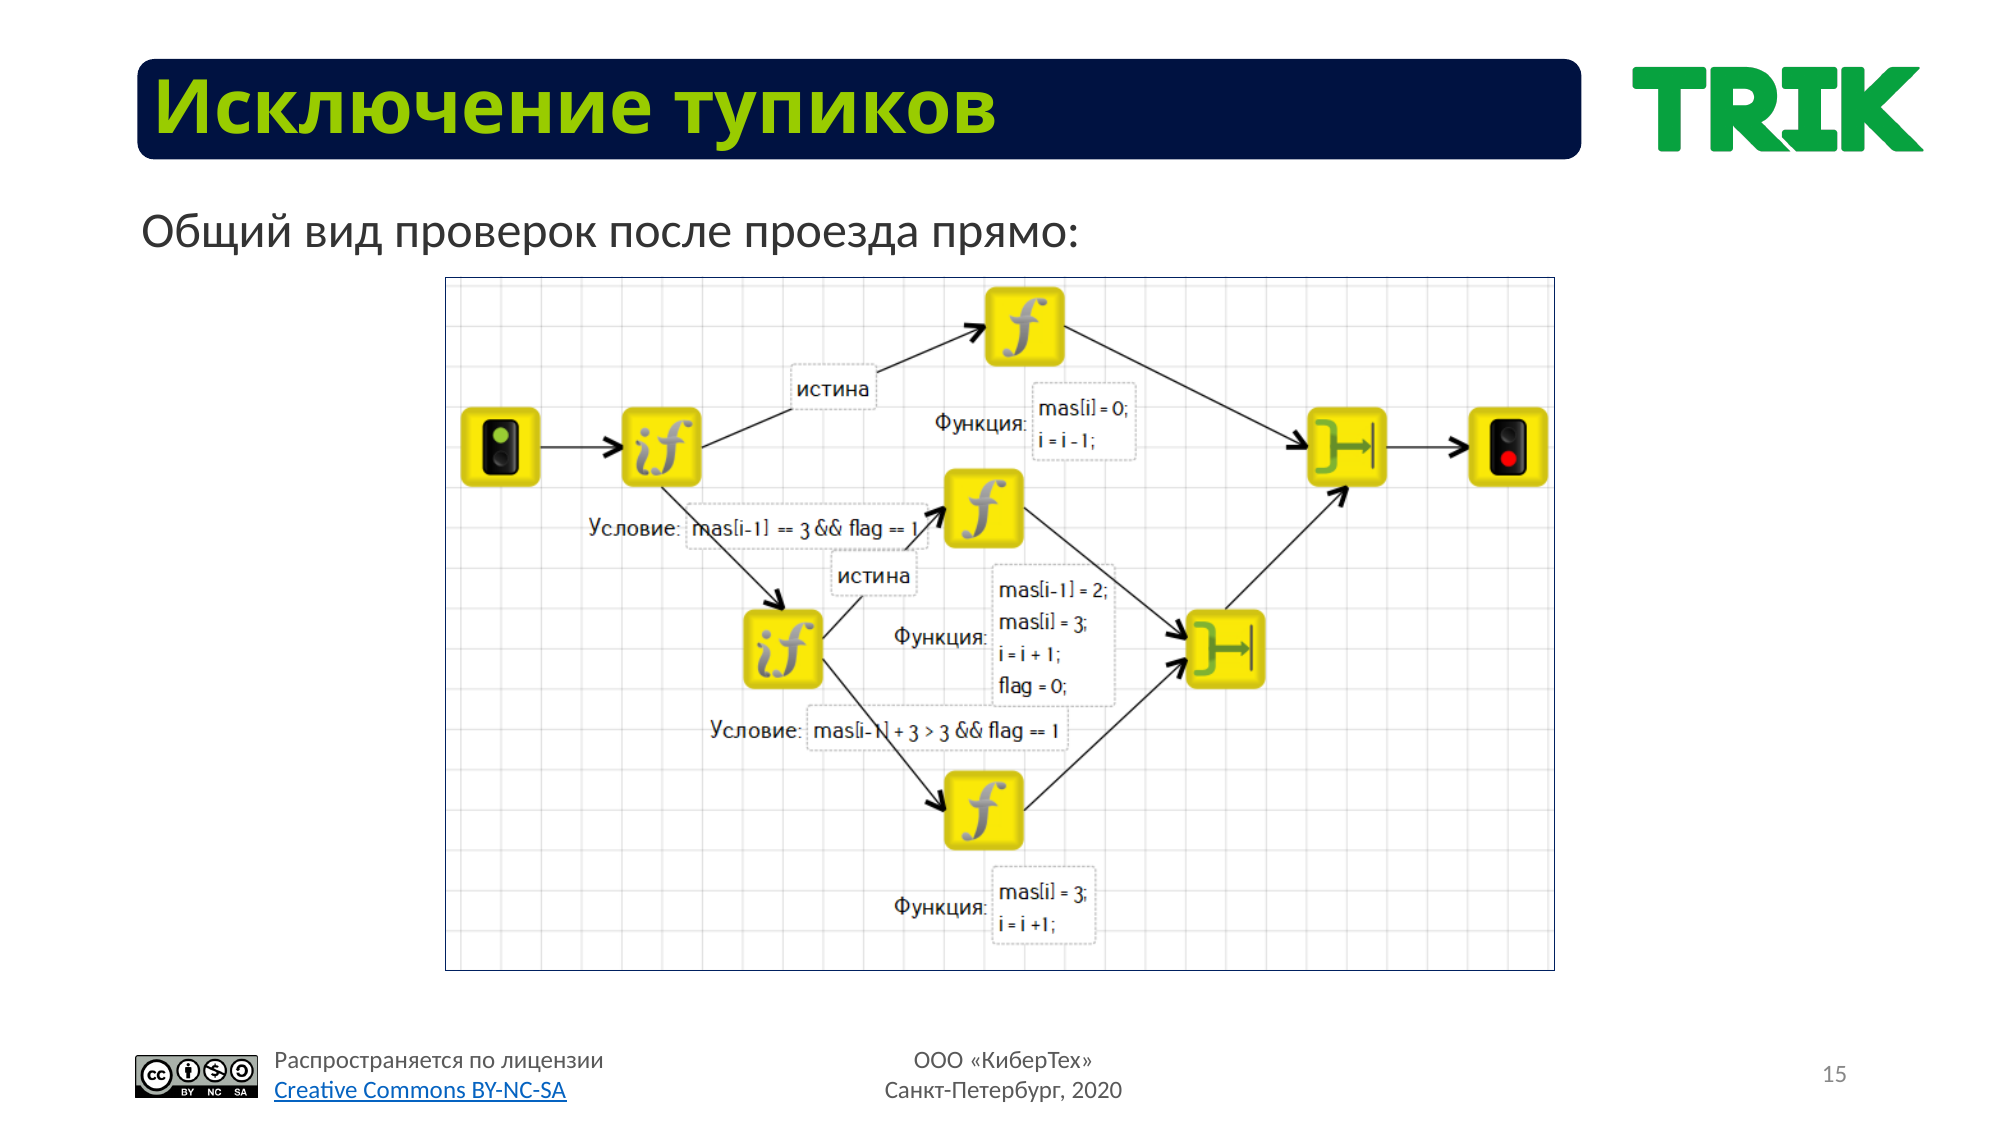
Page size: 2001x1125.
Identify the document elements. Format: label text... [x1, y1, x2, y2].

picture [445, 276, 1555, 971]
picture [1631, 64, 1924, 154]
picture [135, 1055, 258, 1098]
text_box Общий вид проверок после проезда прямо: [126, 173, 1741, 250]
title Исключение тупиков [137, 61, 1582, 163]
slide_number 15 [1412, 1042, 1863, 1103]
